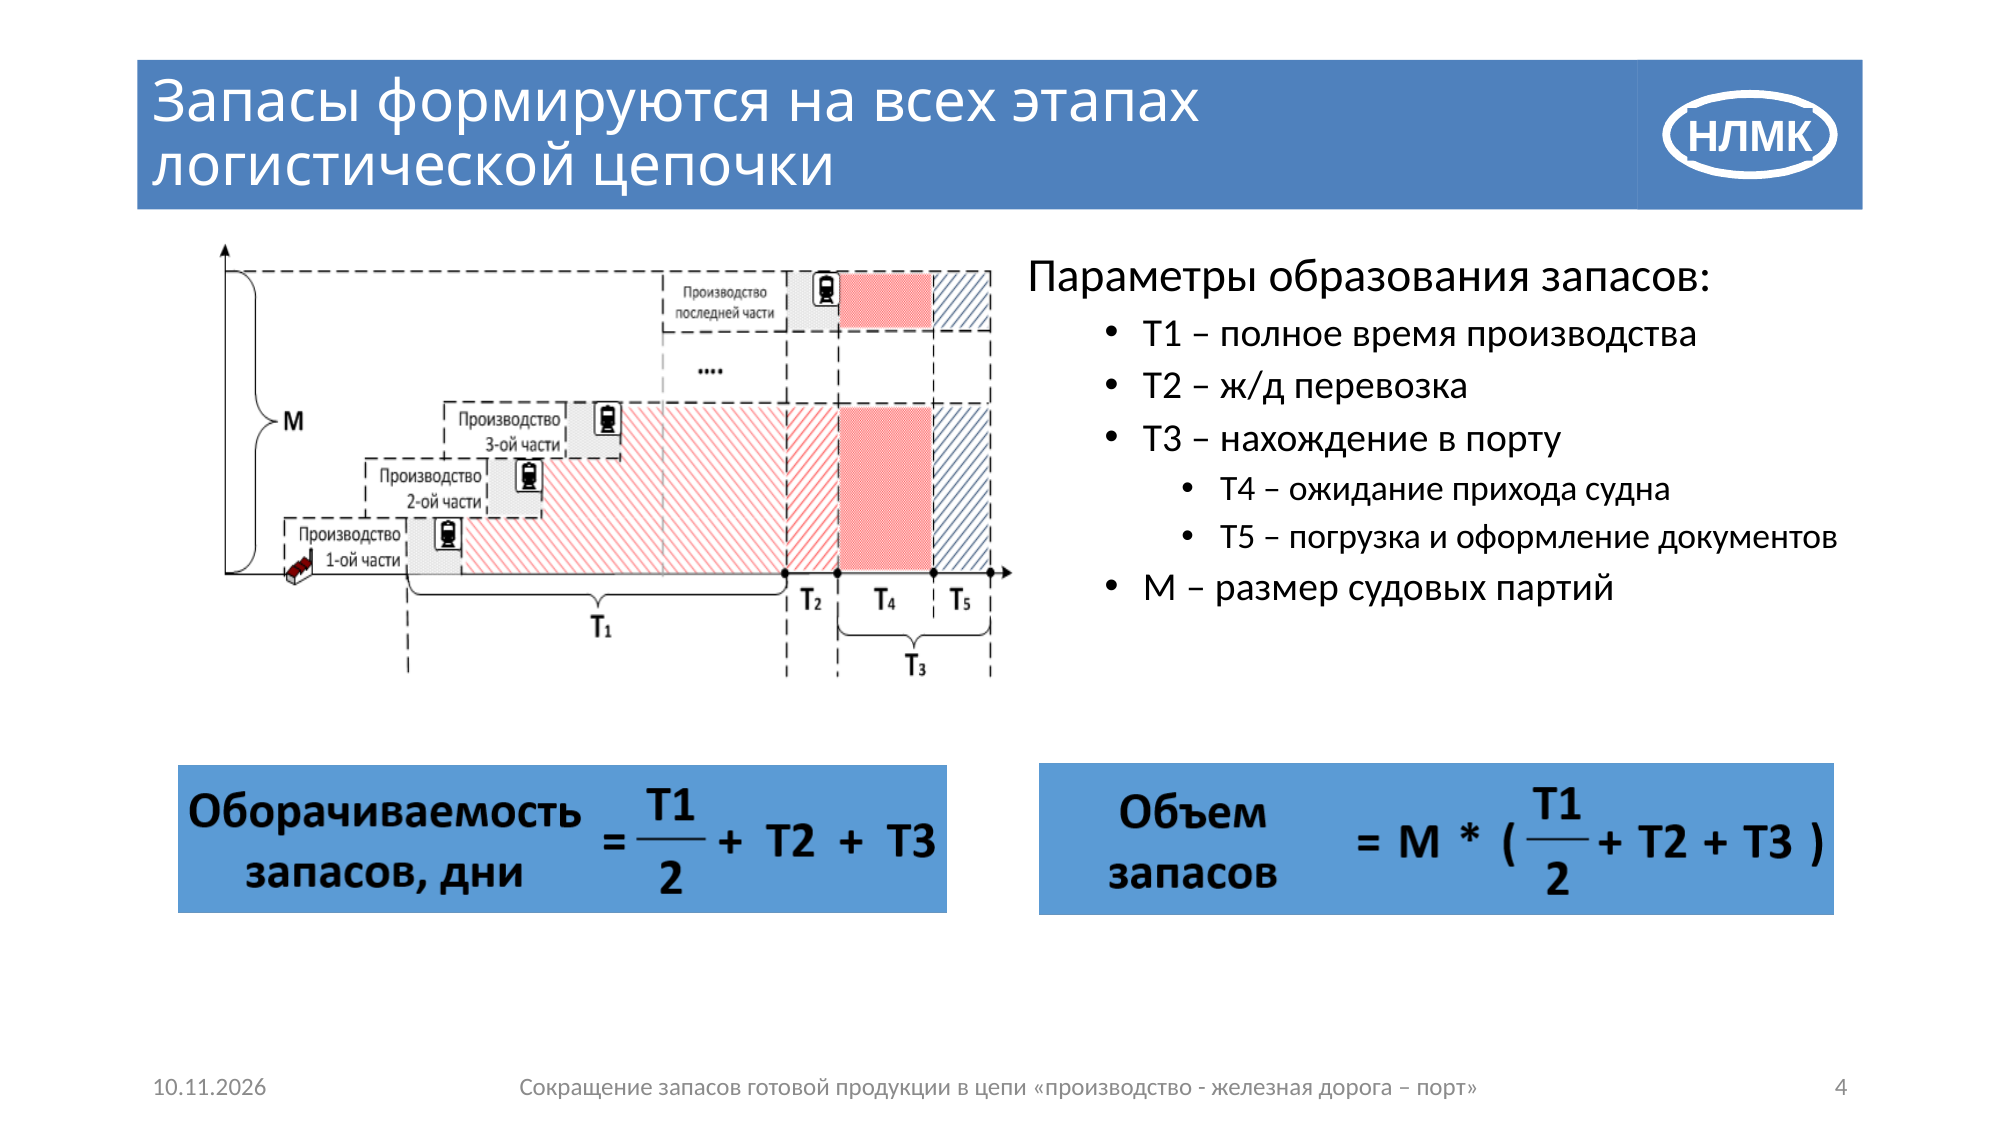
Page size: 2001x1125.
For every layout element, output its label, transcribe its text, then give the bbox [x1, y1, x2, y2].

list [1039, 756, 1835, 939]
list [219, 243, 1013, 687]
title Запасы формируются на всех этапах логистической цепочки [137, 59, 1638, 210]
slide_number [137, 1068, 473, 1103]
list Параметры образования запасов: Т1 – полное время производства Т2 – ж/д перевозка Т3 – нахождение в порту Т4 – ожидание прихода судна Т5 – погрузка и оформление документов М – размер судовых партий [1013, 243, 1863, 627]
slide_number 4 [1412, 1068, 1863, 1103]
footer Сокращение запасов готовой продукции в цепи «производство - железная дорога – порт» [473, 1068, 1412, 1103]
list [177, 757, 948, 938]
